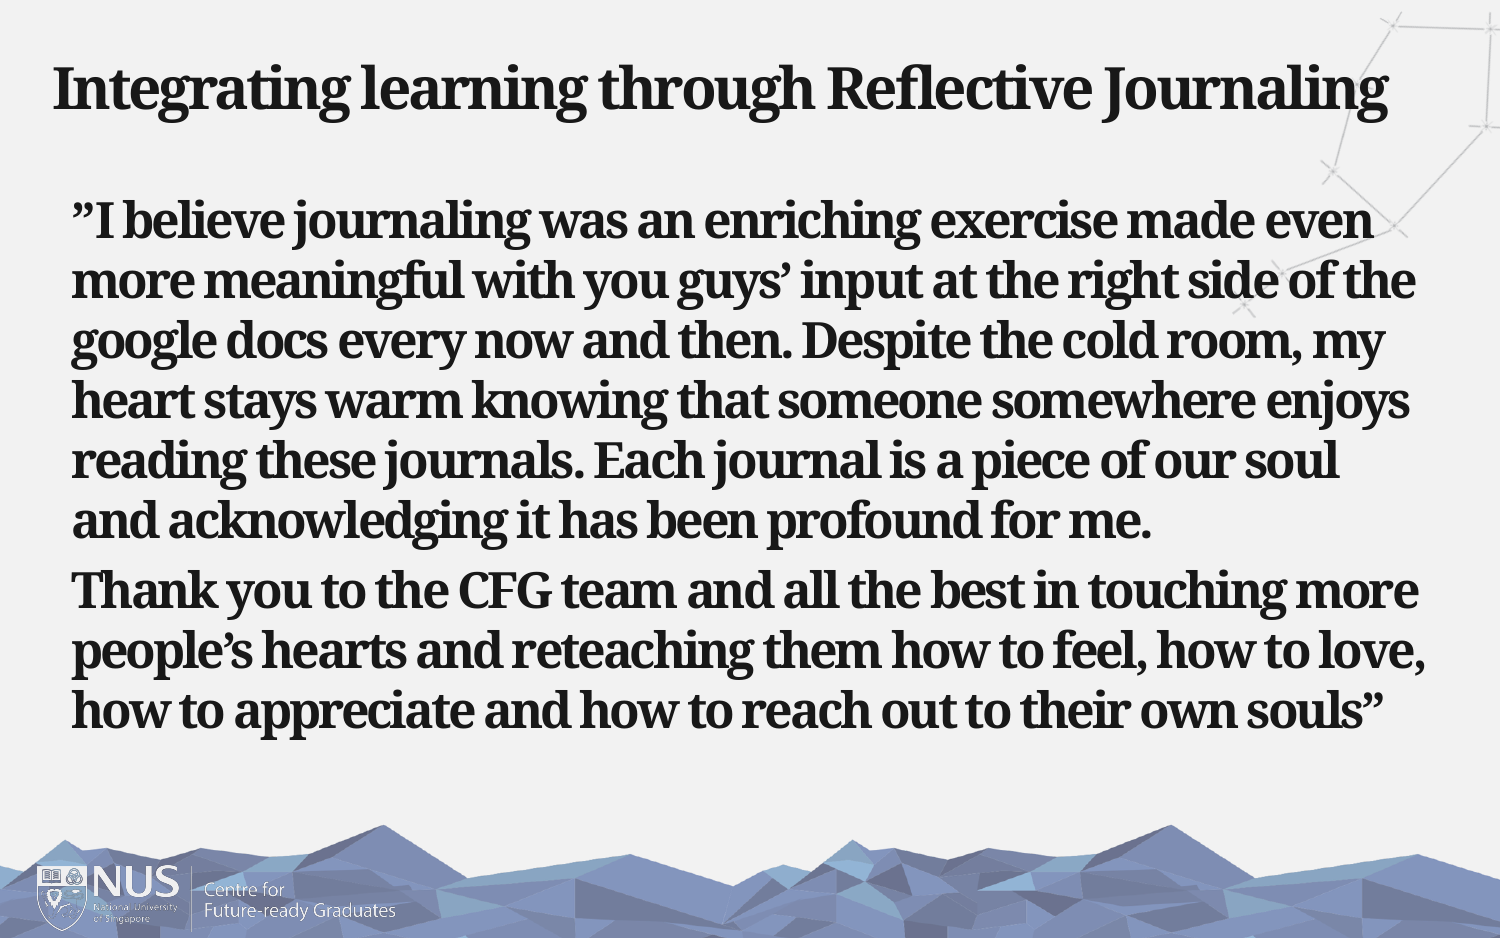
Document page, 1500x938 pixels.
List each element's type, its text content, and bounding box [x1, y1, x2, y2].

text_box Integrating learning through Reflective Journaling [37, 43, 1256, 157]
picture [1171, 0, 1500, 351]
picture [0, 797, 1500, 938]
text_box ”I believe journaling was an enriching exercise made even more meaningful with you guys’ input at the right side of the google docs every now and then. Despite the cold room, my heart stays warm knowing that someone somewhere enjoys reading these journals. Each journal is a piece of our soul and acknowledging it has been profound for me. Thank you to the CFG team and all the best in touching more people’s hearts and reteaching them how to feel, how to love, how to appreciate and how to reach out to their own souls” [56, 180, 1444, 621]
